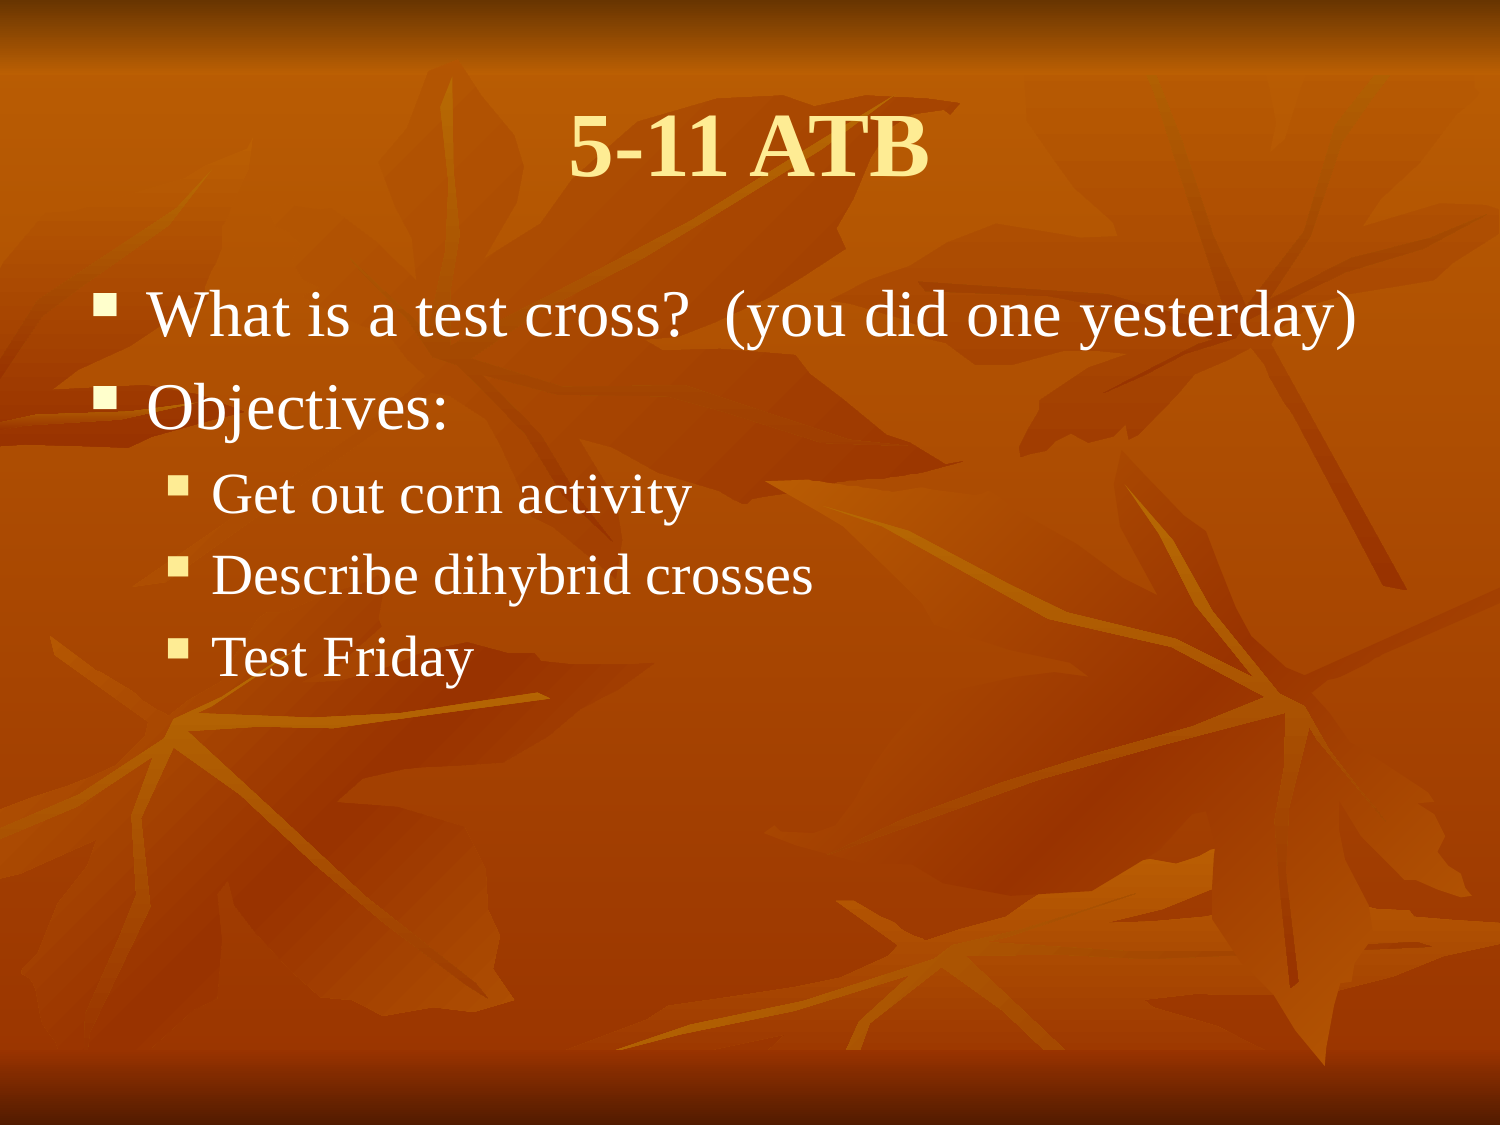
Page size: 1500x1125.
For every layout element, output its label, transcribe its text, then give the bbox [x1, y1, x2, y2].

list What is a test cross? (you did one yesterday) Objectives: Get out corn activity Describe dihybrid crosses Test Friday [74, 262, 1426, 1006]
title 5-11 ATB [74, 45, 1426, 234]
